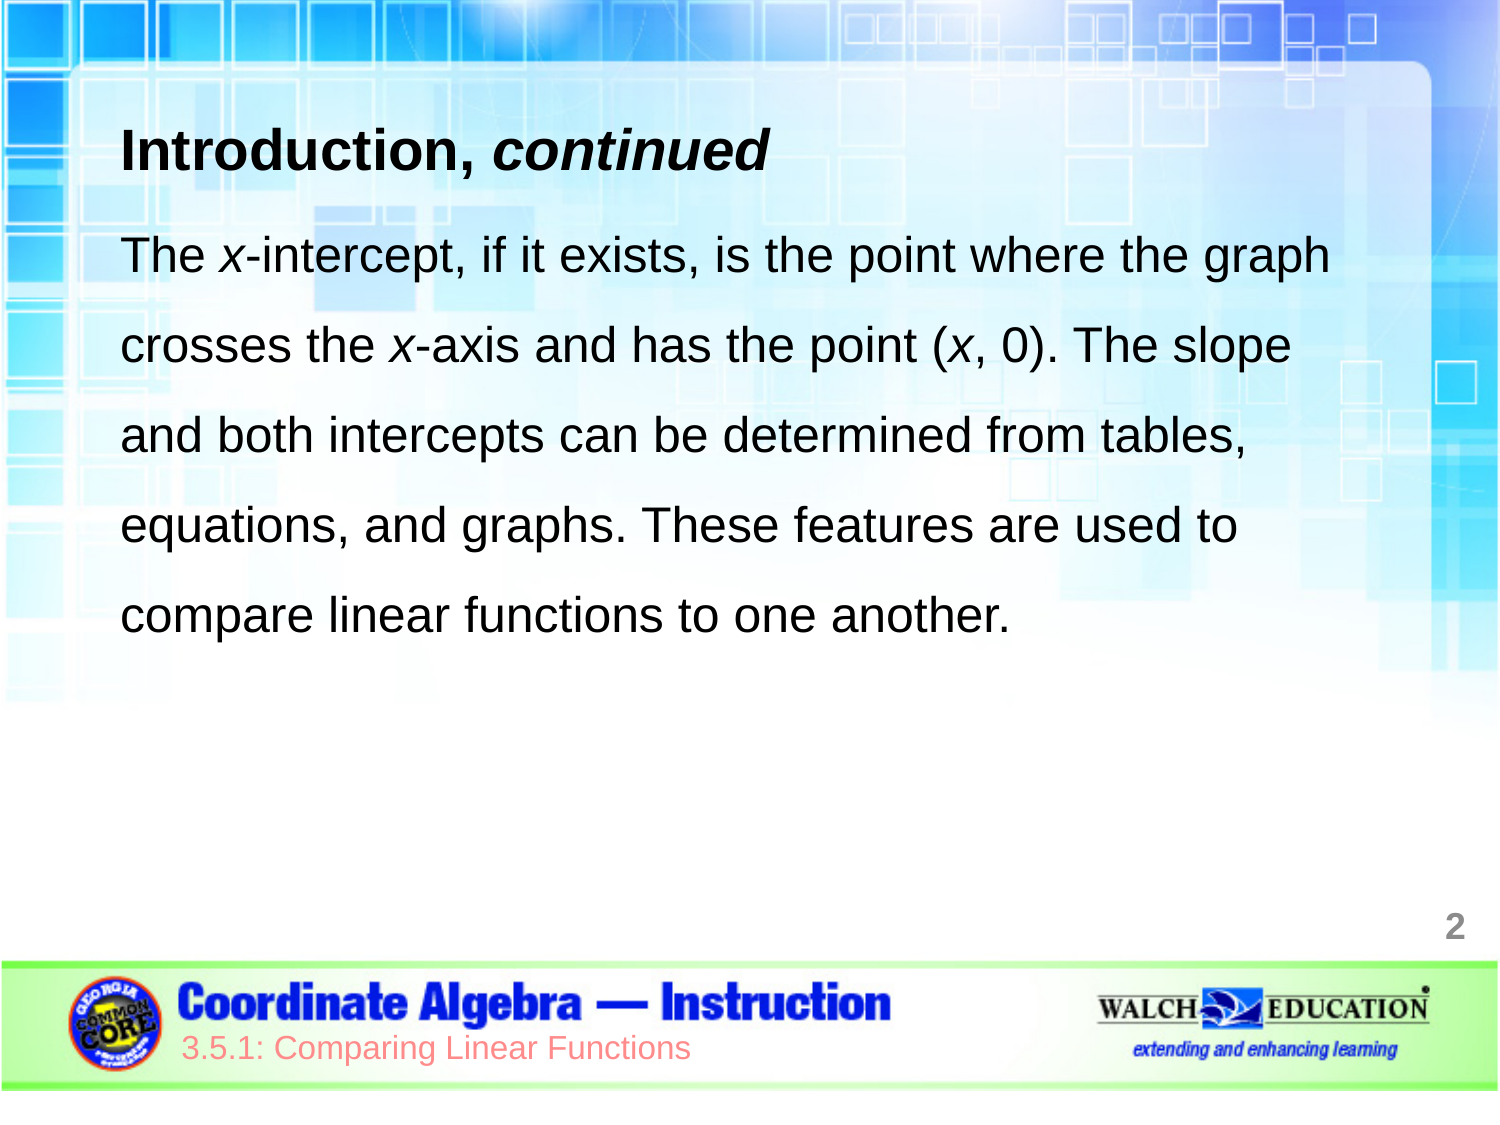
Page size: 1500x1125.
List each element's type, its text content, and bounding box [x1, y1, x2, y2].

footer 3.5.1: Comparing Linear Functions [166, 1024, 1080, 1069]
subtitle Introduction, continued The x-intercept, if it exists, is the point where the graph crosses the x-axis and has the point (x, 0). The slope and both intercepts can be determined from tables, equations, and graphs. These features are used to compare linear functions to one another. [105, 105, 1394, 925]
slide_number 2 [1361, 901, 1481, 949]
picture [1, 0, 1500, 1091]
